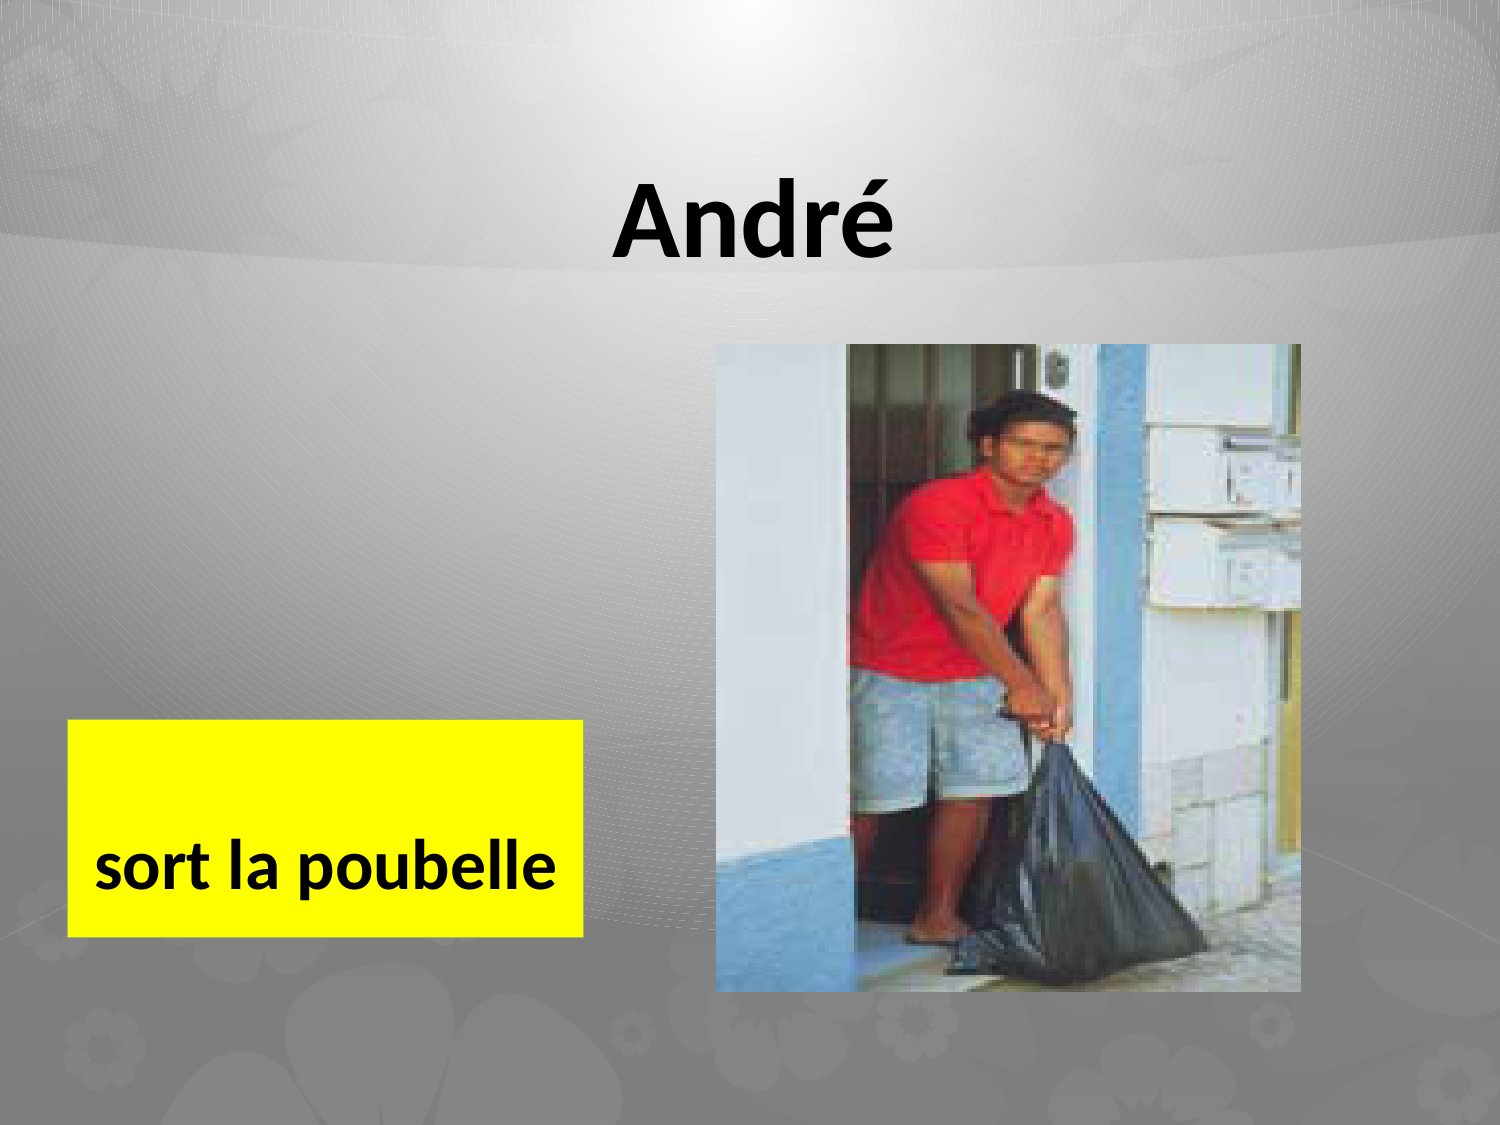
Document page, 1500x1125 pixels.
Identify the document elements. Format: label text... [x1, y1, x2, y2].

picture [0, 0, 1500, 1125]
title André [132, 88, 1377, 291]
subtitle sort la poubelle [67, 719, 584, 938]
